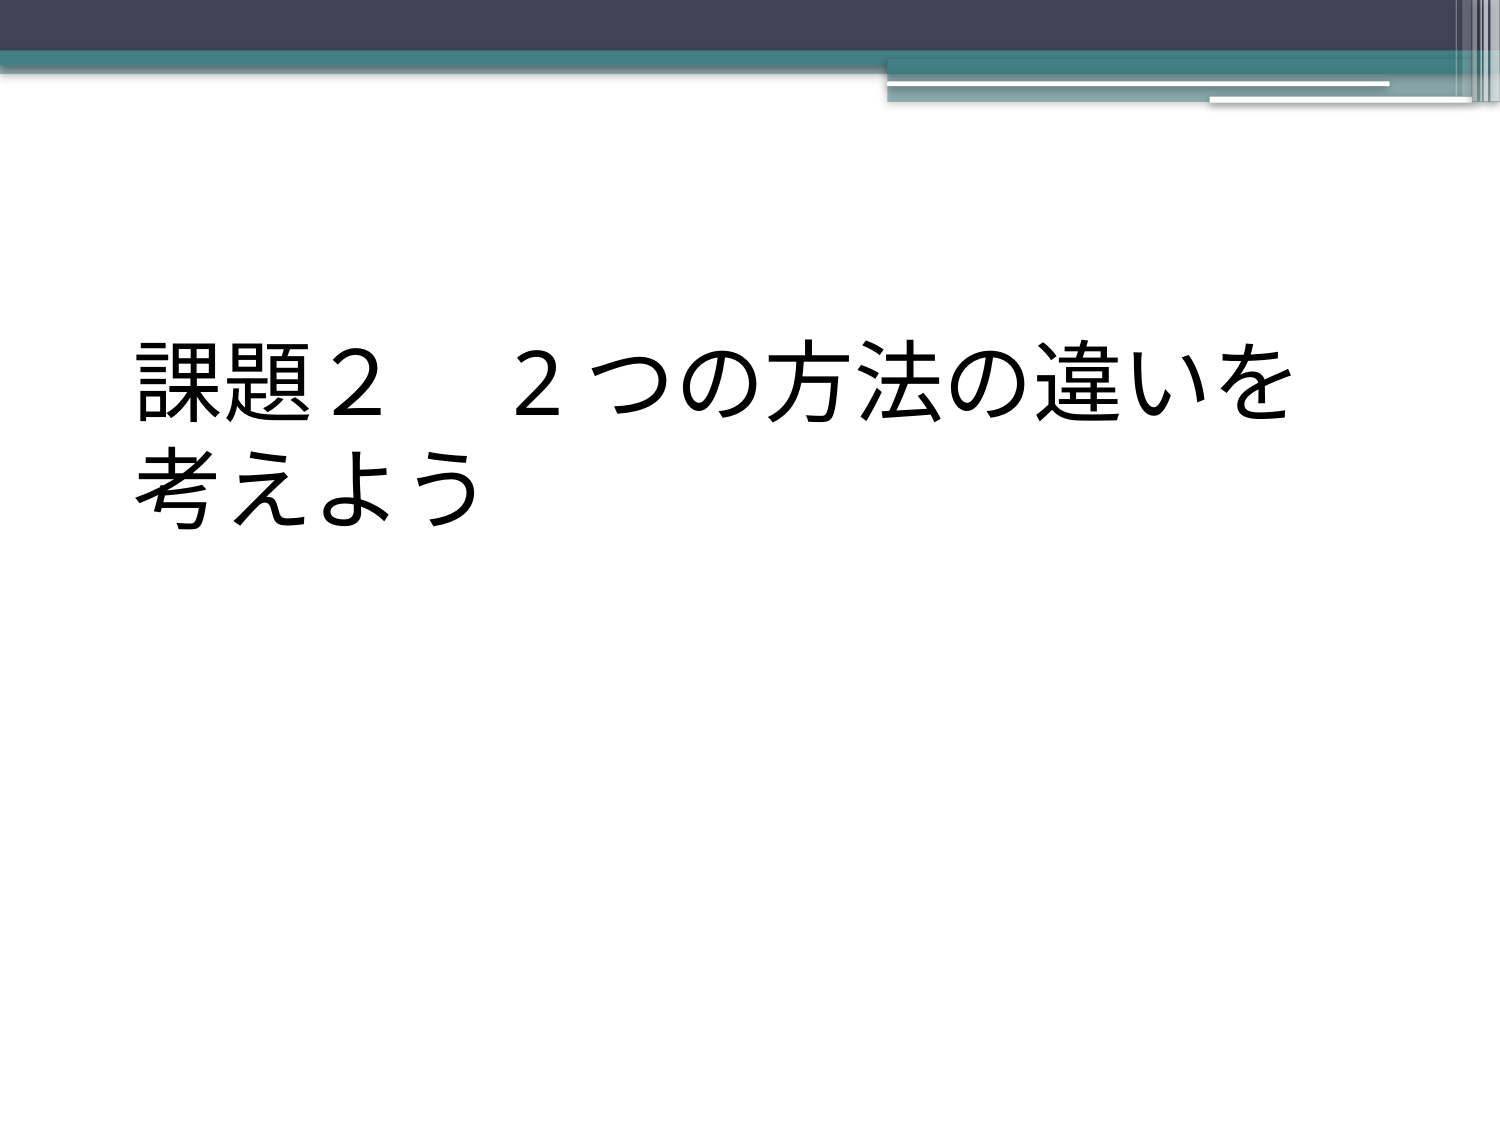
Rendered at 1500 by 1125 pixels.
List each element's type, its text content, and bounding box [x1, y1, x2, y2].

title 課題２ 2つの方法の違いを考えよう [118, 324, 1394, 549]
